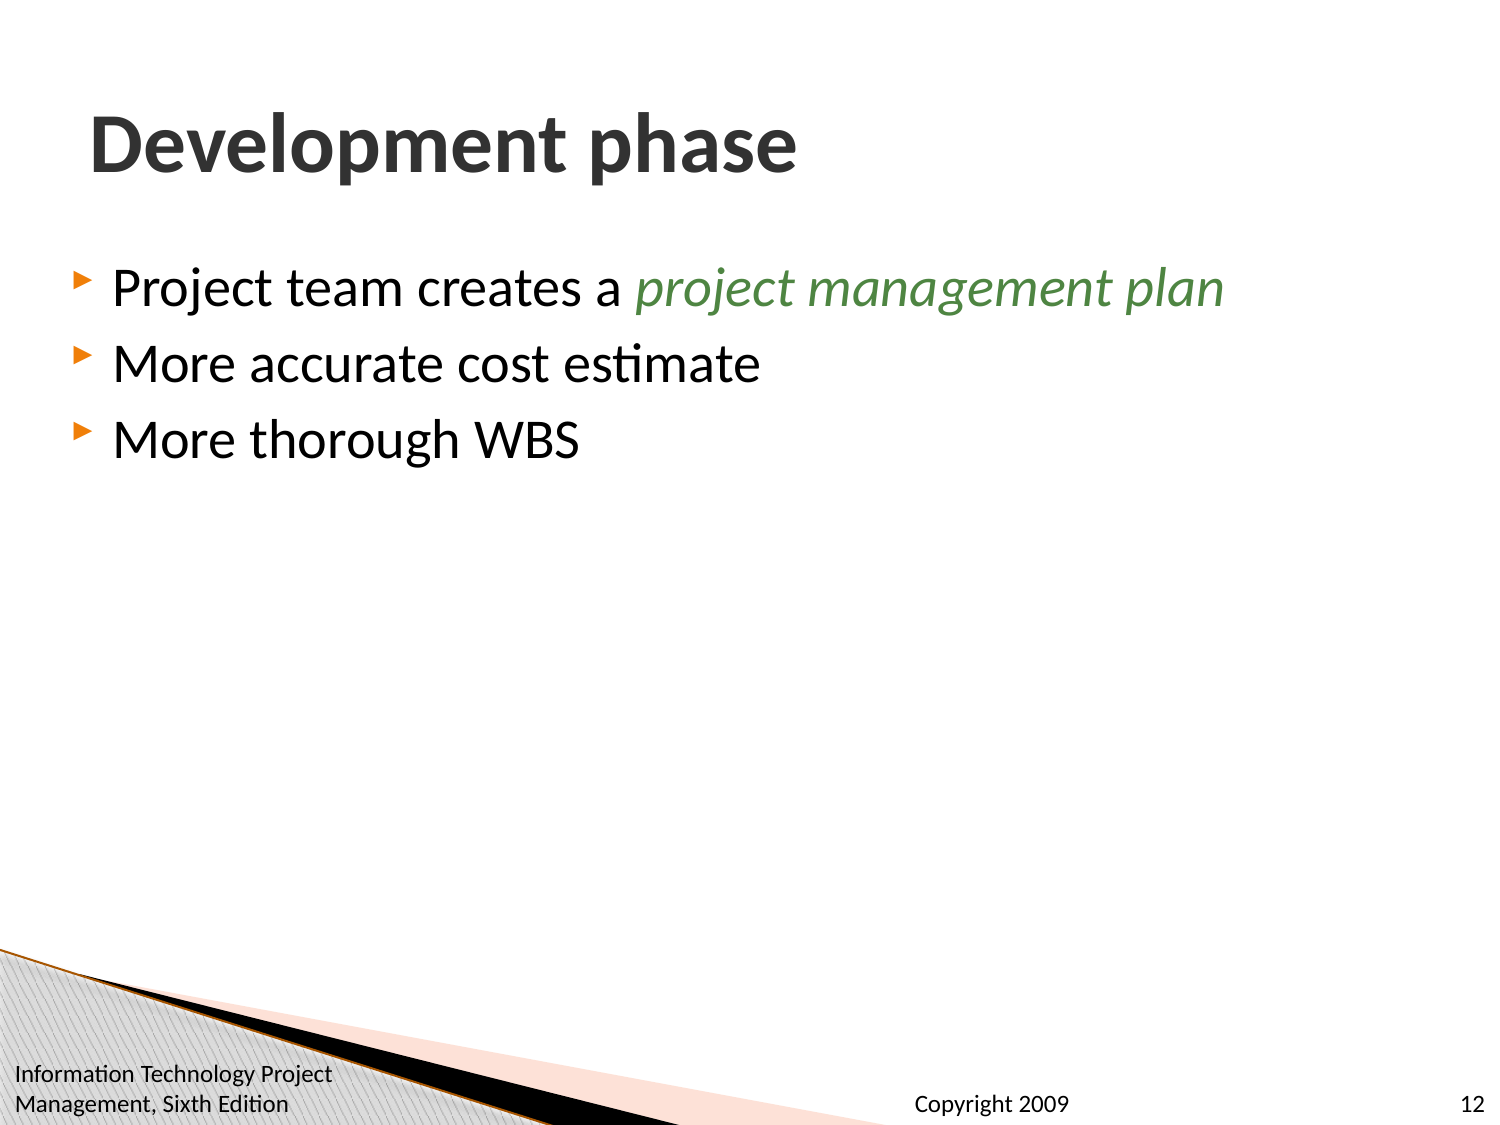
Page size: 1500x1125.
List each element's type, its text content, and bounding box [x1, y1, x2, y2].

footer Information Technology Project Management, Sixth Edition [0, 1065, 425, 1125]
slide_number 12 [1408, 1065, 1500, 1125]
title Development phase [75, 45, 1425, 233]
list Project team creates a project management plan More accurate cost estimate More thorough WBS [37, 242, 1413, 986]
